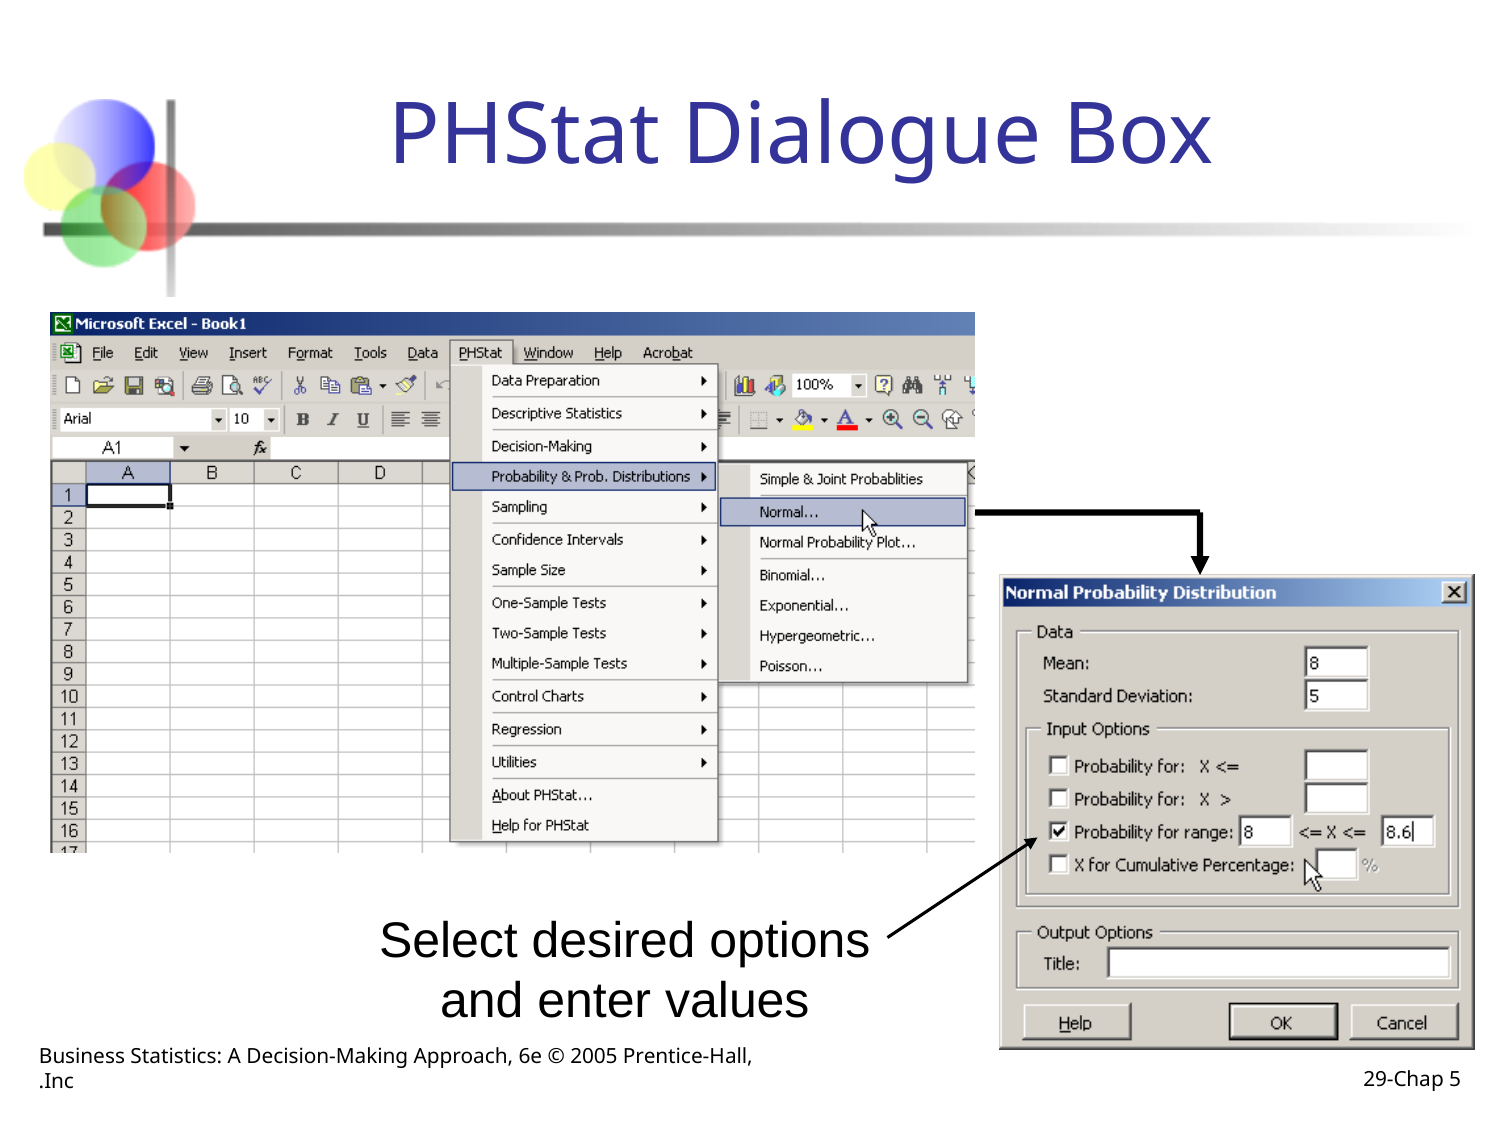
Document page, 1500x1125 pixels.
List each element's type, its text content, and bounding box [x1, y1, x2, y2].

text_box [1193, 512, 1207, 573]
title PHStat Dialogue Box [162, 62, 1441, 188]
footer Business Statistics: A Decision-Making Approach, 6e © 2005 Prentice-Hall, Inc. [24, 1050, 788, 1100]
picture [999, 574, 1476, 1051]
picture [49, 312, 976, 853]
text_box Select desired options and enter values [362, 899, 888, 1035]
picture [24, 99, 1475, 297]
slide_number Chap 5-29 [1162, 1058, 1475, 1101]
